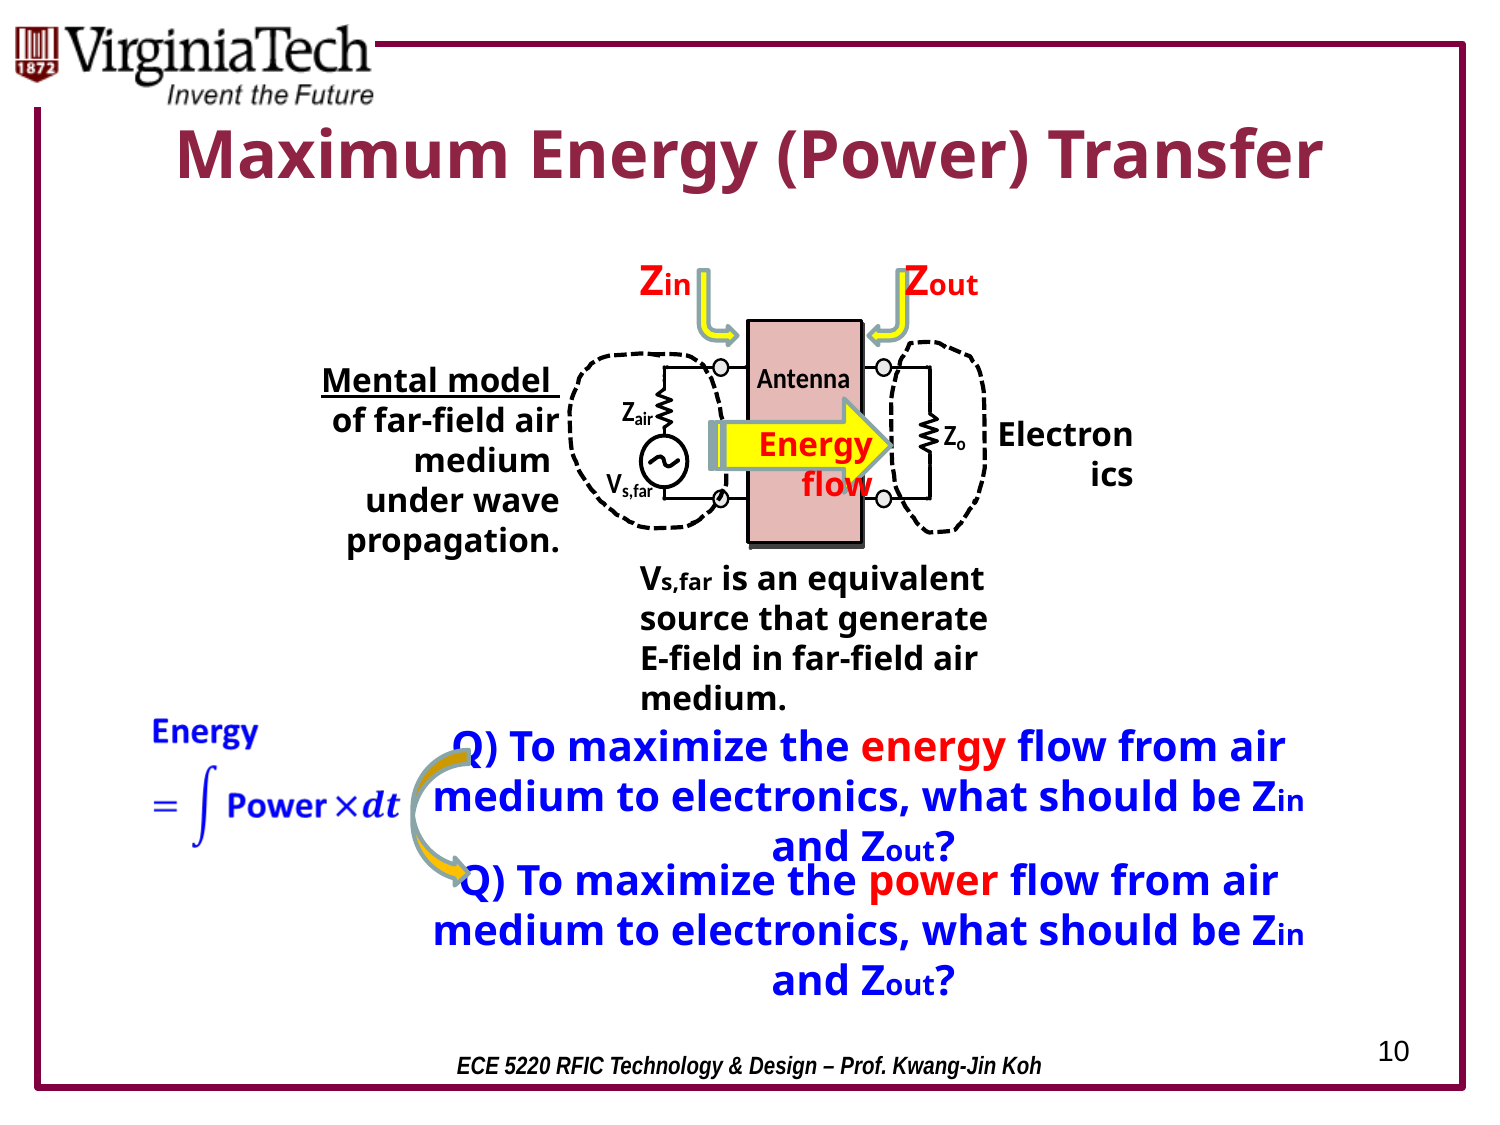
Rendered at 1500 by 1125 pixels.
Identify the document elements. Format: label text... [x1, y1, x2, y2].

text_box [427, 843, 471, 888]
text_box Vs,far is an equivalent source that generate E-field in far-field air medium. [624, 549, 1025, 725]
text_box [575, 361, 590, 492]
text_box Q) To maximize the power flow from air medium to electronics, what should be Zin and Zout? [387, 846, 1350, 1012]
slide_number 10 [1074, 1024, 1425, 1103]
picture [15, 24, 375, 107]
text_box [595, 312, 998, 556]
text_box Electronics [1002, 406, 1149, 501]
text_box Q) To maximize the energy flow from air medium to electronics, what should be Zin and Zout? [427, 712, 1350, 846]
title Maximum Energy (Power) Transfer [75, 104, 1425, 213]
text_box Zout [889, 246, 994, 310]
text_box Zin [624, 246, 707, 310]
text_box Mental model of far-field air medium under wave propagation. [187, 352, 575, 567]
text_box [124, 699, 427, 879]
text_box [427, 747, 471, 787]
text_box [707, 268, 711, 310]
